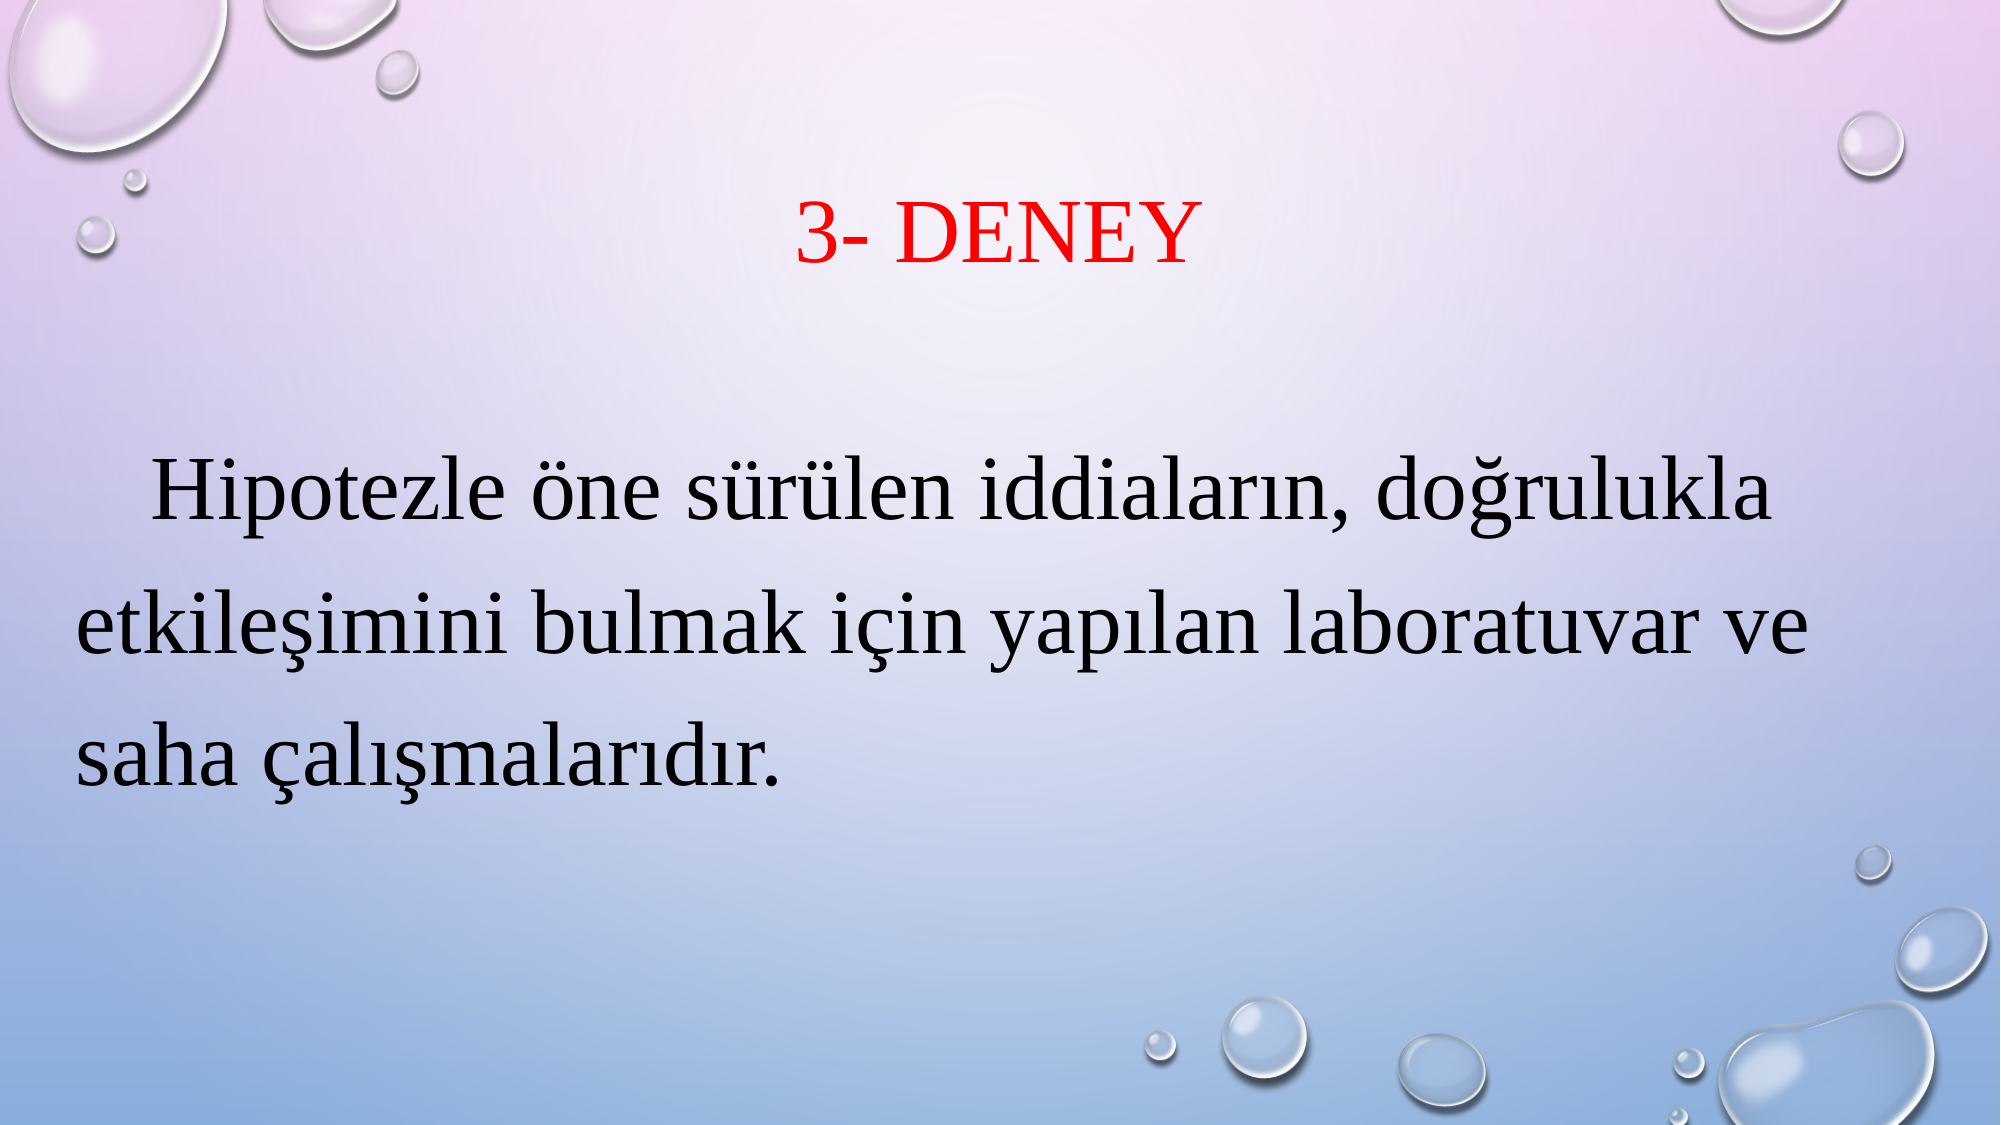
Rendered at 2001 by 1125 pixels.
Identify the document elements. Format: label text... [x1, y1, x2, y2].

title 3- deney [149, 101, 1851, 364]
picture [0, 0, 2000, 1125]
list Hipotezle öne sürülen iddiaların, doğrulukla etkileşimini bulmak için yapılan laboratuvar ve saha çalışmalarıdır. [60, 388, 1920, 950]
